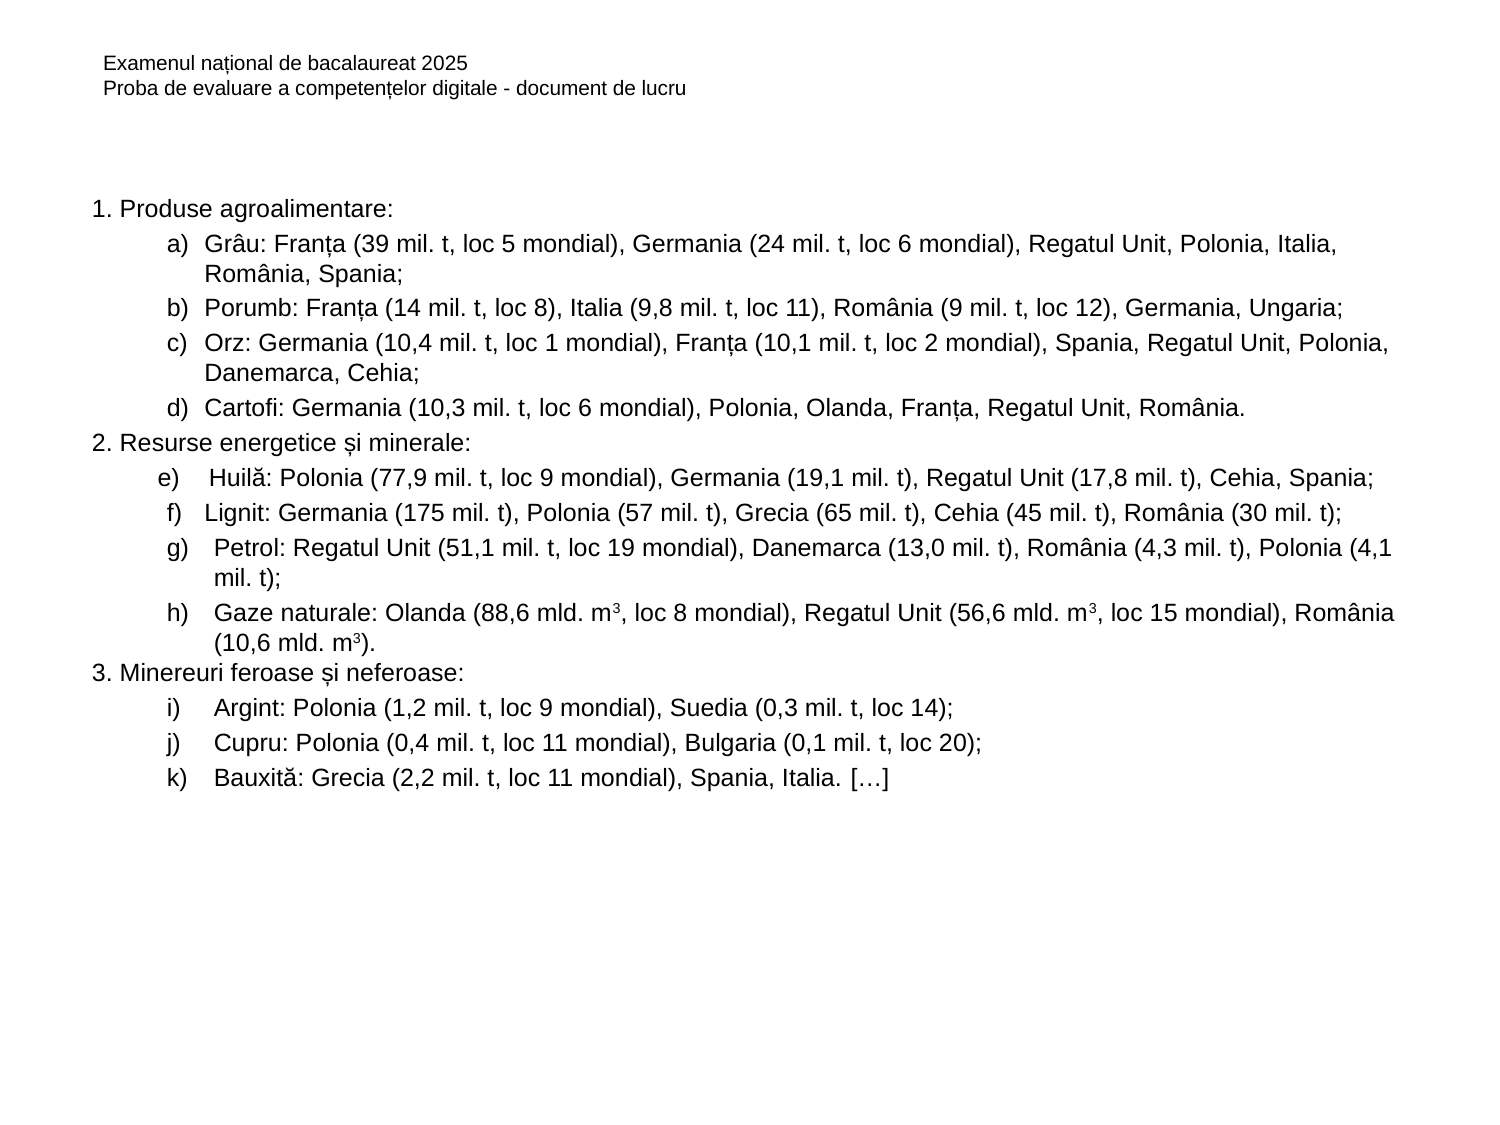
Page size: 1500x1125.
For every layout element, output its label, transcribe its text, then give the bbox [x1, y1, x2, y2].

list 1. Produse agroalimentare: Grâu: Franța (39 mil. t, loc 5 mondial), Germania (24 mil. t, loc 6 mondial), Regatul Unit, Polonia, Italia, România, Spania; Porumb: Franța (14 mil. t, loc 8), Italia (9,8 mil. t, loc 11), România (9 mil. t, loc 12), Germania, Ungaria; Orz: Germania (10,4 mil. t, loc 1 mondial), Franța (10,1 mil. t, loc 2 mondial), Spania, Regatul Unit, Polonia, Danemarca, Cehia; Cartofi: Germania (10,3 mil. t, loc 6 mondial), Polonia, Olanda, Franța, Regatul Unit, România. 2. Resurse energetice și minerale: Huilă: Polonia (77,9 mil. t, loc 9 mondial), Germania (19,1 mil. t), Regatul Unit (17,8 mil. t), Cehia, Spania; Lignit: Germania (175 mil. t), Polonia (57 mil. t), Grecia (65 mil. t), Cehia (45 mil. t), România (30 mil. t); Petrol: Regatul Unit (51,1 mil. t, loc 19 mondial), Danemarca (13,0 mil. t), România (4,3 mil. t), Polonia (4,1 mil. t); Gaze naturale: Olanda (88,6 mld. m3, loc 8 mondial), Regatul Unit (56,6 mld. m3, loc 15 mondial), România (10,6 mld. m3). 3. Minereuri feroase și neferoase: Argint: Polonia (1,2 mil. t, loc 9 mondial), Suedia (0,3 mil. t, loc 14); Cupru: Polonia (0,4 mil. t, loc 11 mondial), Bulgaria (0,1 mil. t, loc 20); Bauxită: Grecia (2,2 mil. t, loc 11 mondial), Spania, Italia. […] [76, 184, 1428, 1050]
text_box Examenul național de bacalaureat 2025 Proba de evaluare a competențelor digitale - document de lucru [88, 42, 1376, 108]
